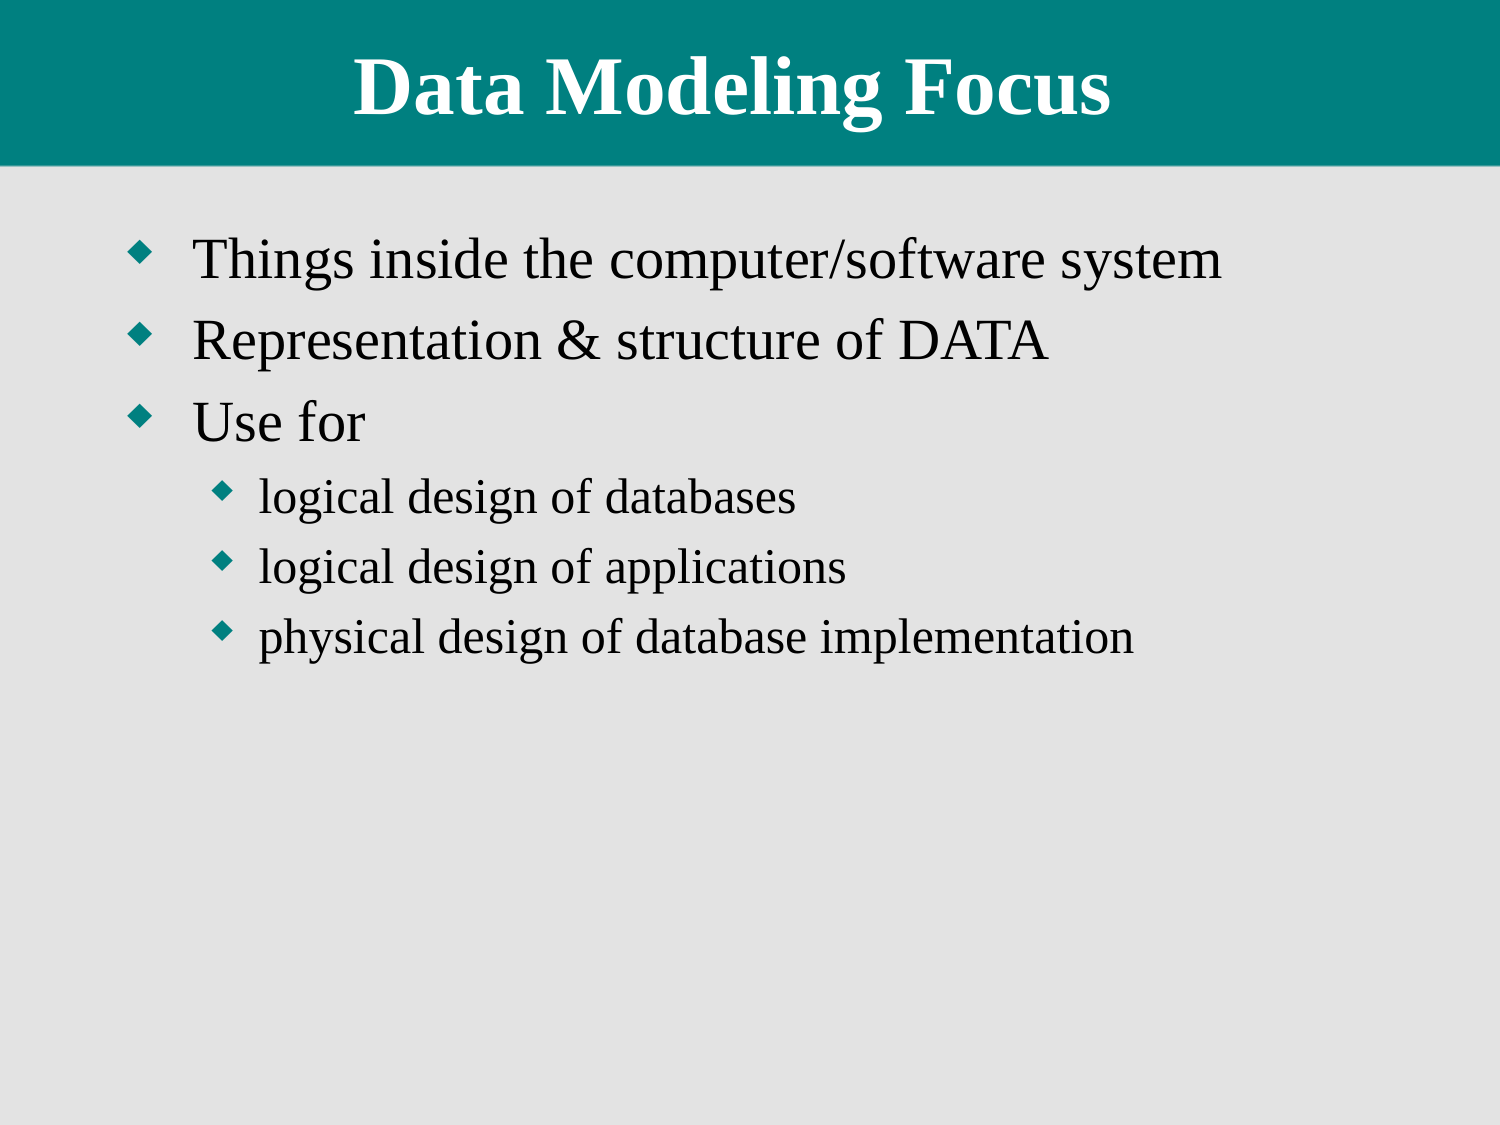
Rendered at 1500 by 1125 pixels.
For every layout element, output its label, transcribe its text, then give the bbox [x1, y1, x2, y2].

title Data Modeling Focus [0, 23, 1488, 140]
list Things inside the computer/software system Representation & structure of DATA Use for logical design of databases logical design of applications physical design of database implementation [111, 211, 1388, 682]
picture [0, 0, 1500, 1125]
